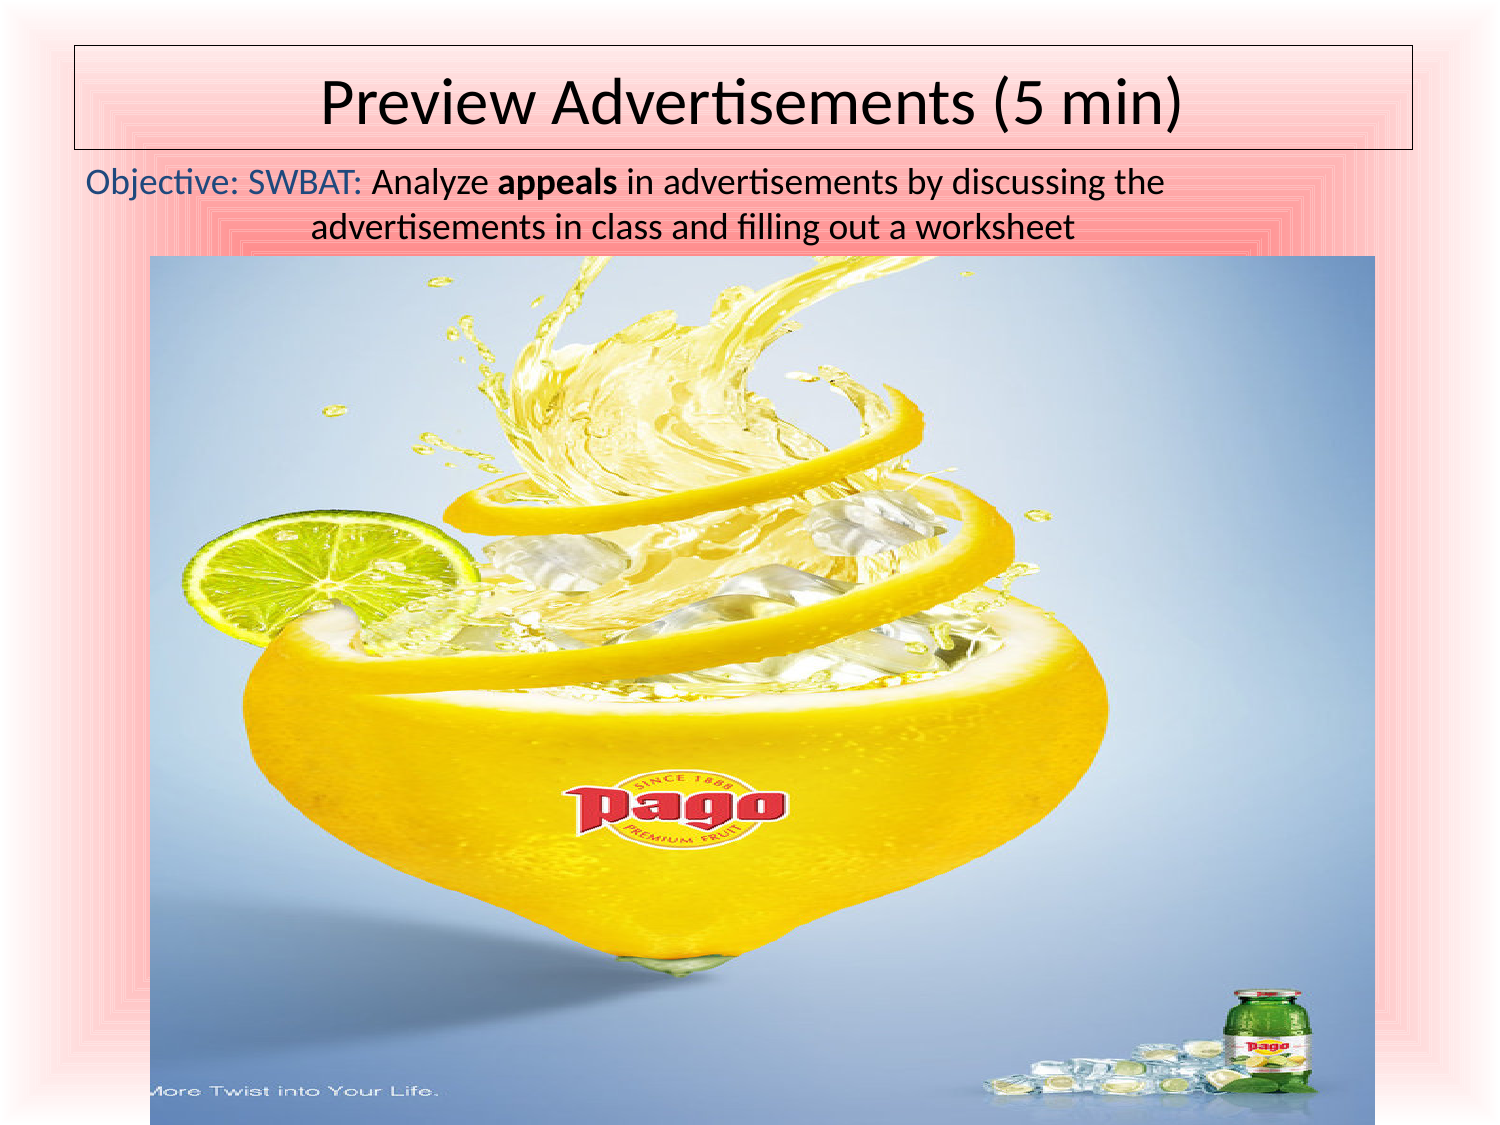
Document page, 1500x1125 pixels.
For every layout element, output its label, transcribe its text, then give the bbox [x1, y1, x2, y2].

text_box Preview Advertisements (5 min) [74, 45, 1413, 149]
picture [149, 255, 1376, 1125]
text_box Objective: SWBAT: Analyze appeals in advertisements by discussing the advertisements in class and filling out a worksheet [70, 149, 1413, 255]
